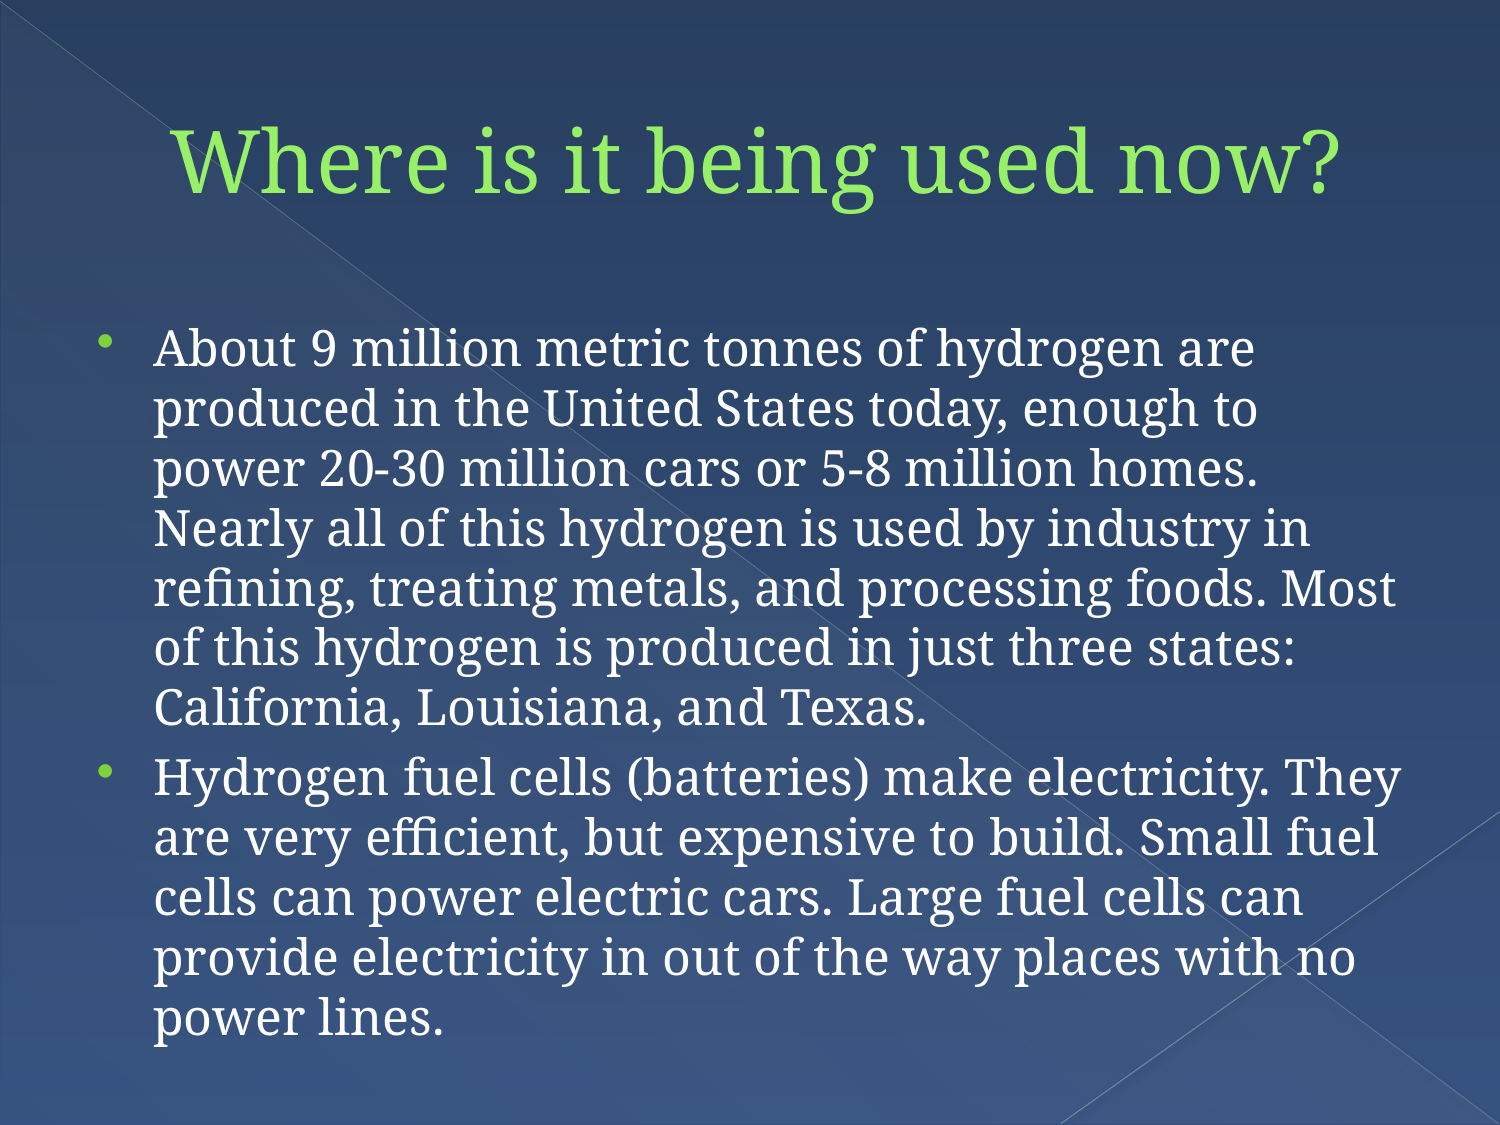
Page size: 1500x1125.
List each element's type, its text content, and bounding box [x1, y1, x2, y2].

list About 9 million metric tonnes of hydrogen are produced in the United States today, enough to power 20-30 million cars or 5-8 million homes. Nearly all of this hydrogen is used by industry in refining, treating metals, and processing foods. Most of this hydrogen is produced in just three states: California, Louisiana, and Texas. Hydrogen fuel cells (batteries) make electricity. They are very efficient, but expensive to build. Small fuel cells can power electric cars. Large fuel cells can provide electricity in out of the way places with no power lines. [75, 308, 1425, 1059]
title Where is it being used now? [75, 43, 1425, 274]
